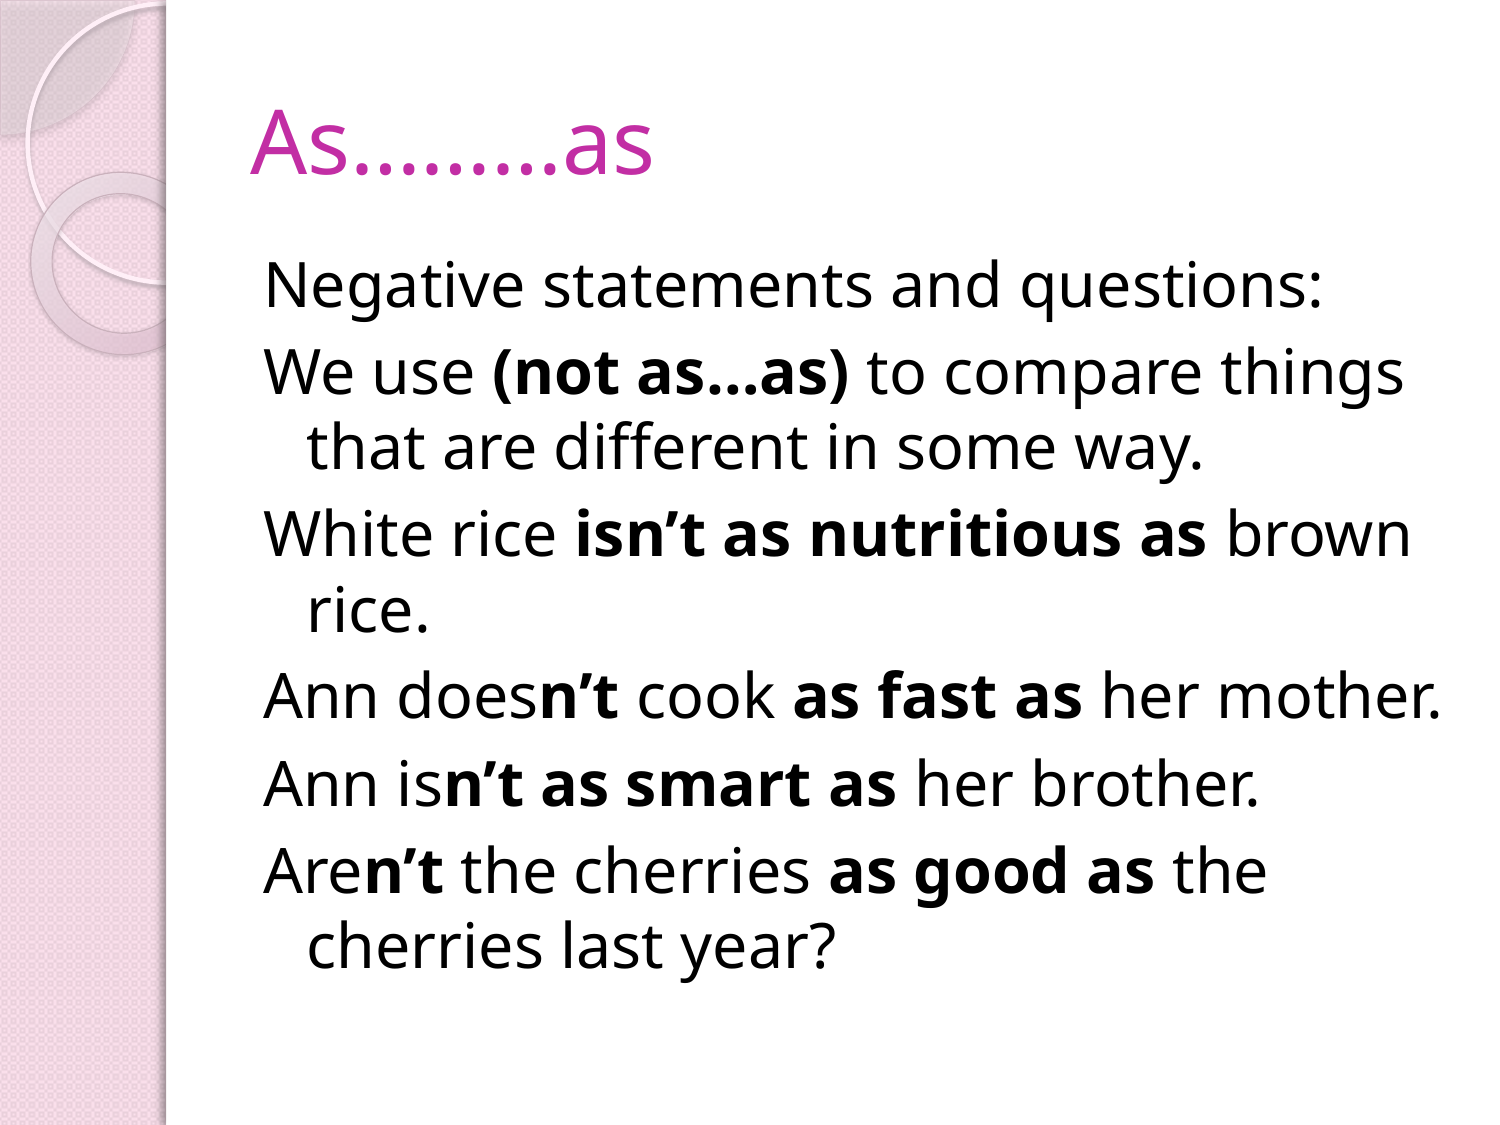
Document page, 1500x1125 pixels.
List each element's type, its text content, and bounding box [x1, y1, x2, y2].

list Negative statements and questions: We use (not as…as) to compare things that are different in some way. White rice isn’t as nutritious as brown rice. Ann doesn’t cook as fast as her mother. Ann isn’t as smart as her brother. Aren’t the cherries as good as the cherries last year? [235, 237, 1466, 1025]
title As………as [235, 45, 1466, 233]
